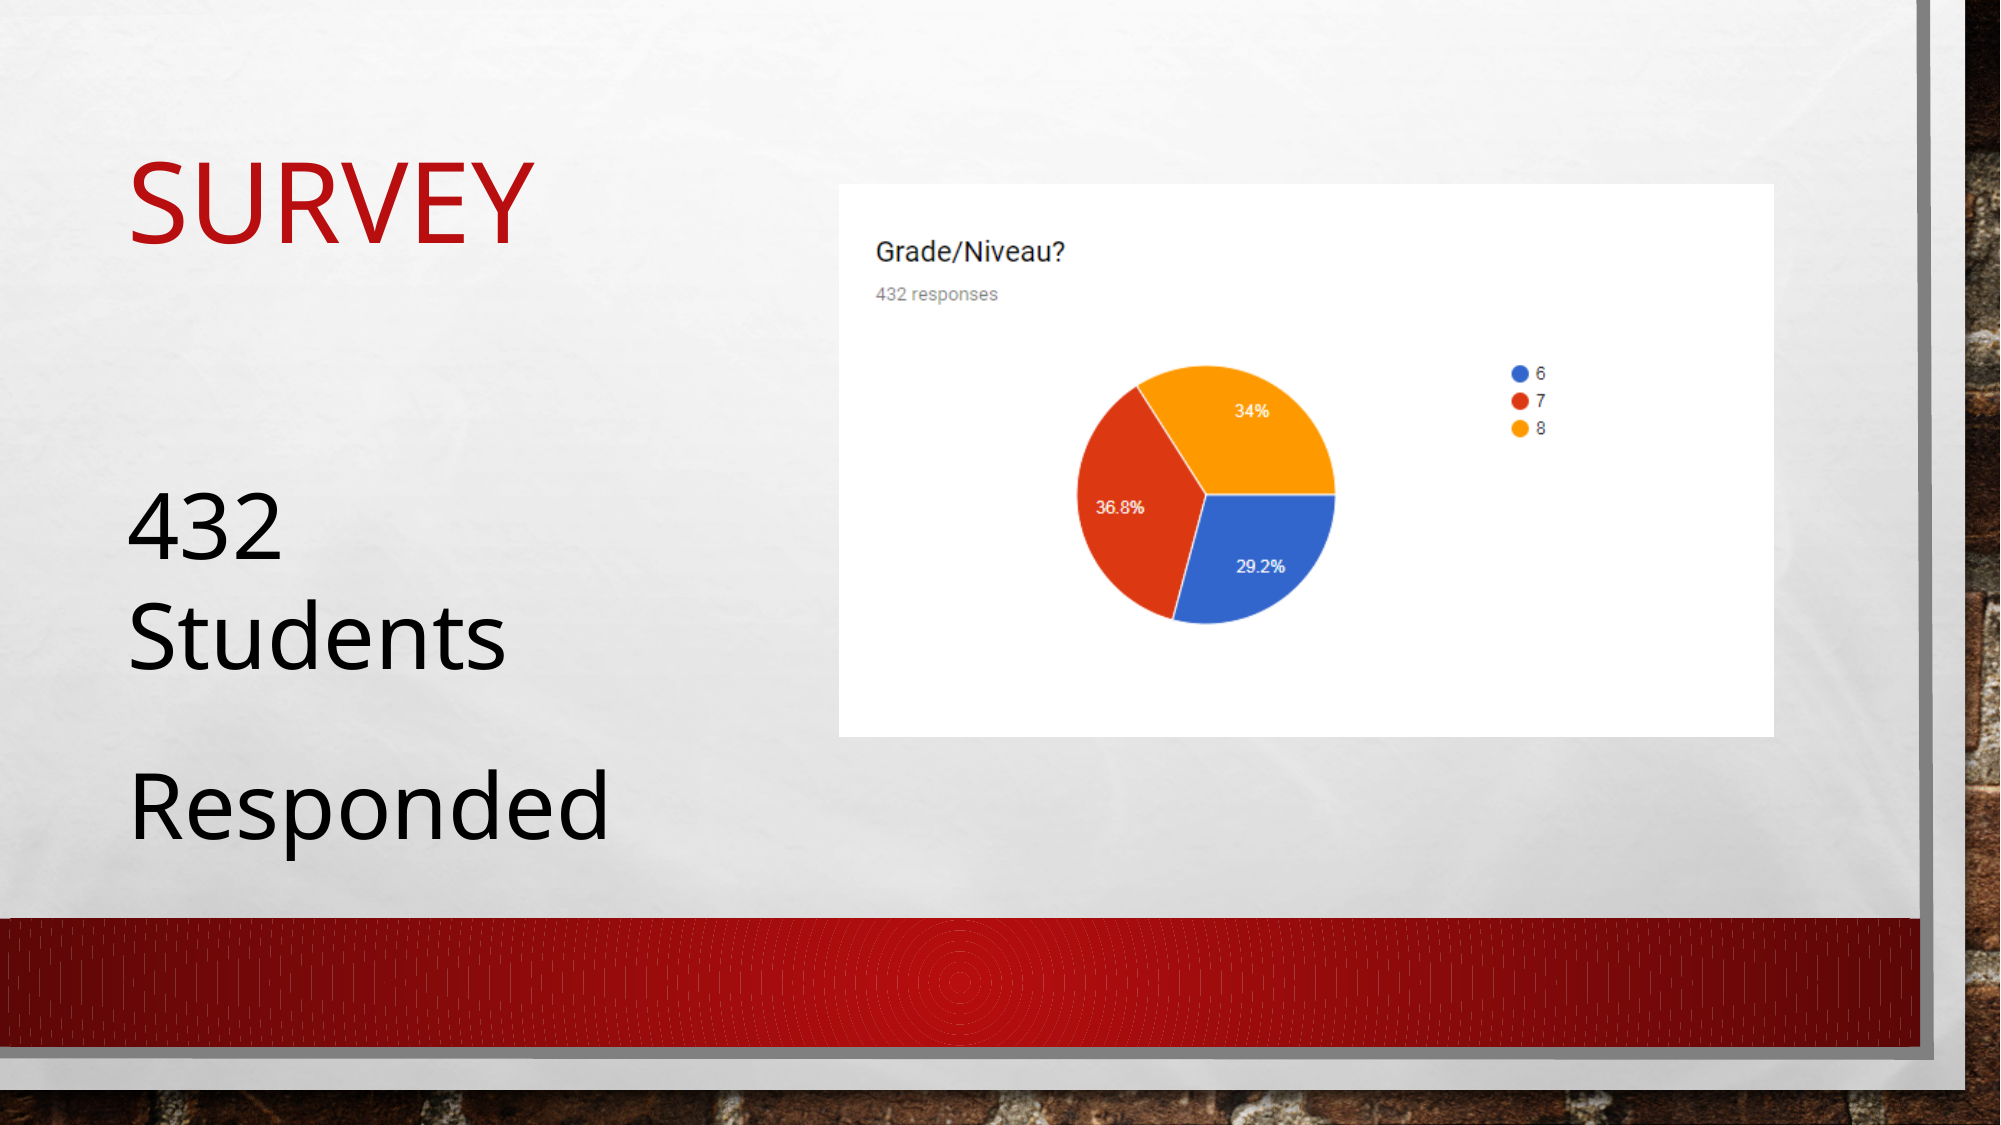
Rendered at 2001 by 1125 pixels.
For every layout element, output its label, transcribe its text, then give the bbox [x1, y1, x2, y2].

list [839, 183, 1774, 737]
title Survey [112, 112, 1818, 302]
picture [0, 0, 2000, 1125]
text_box 432 Students Responded [112, 460, 678, 865]
